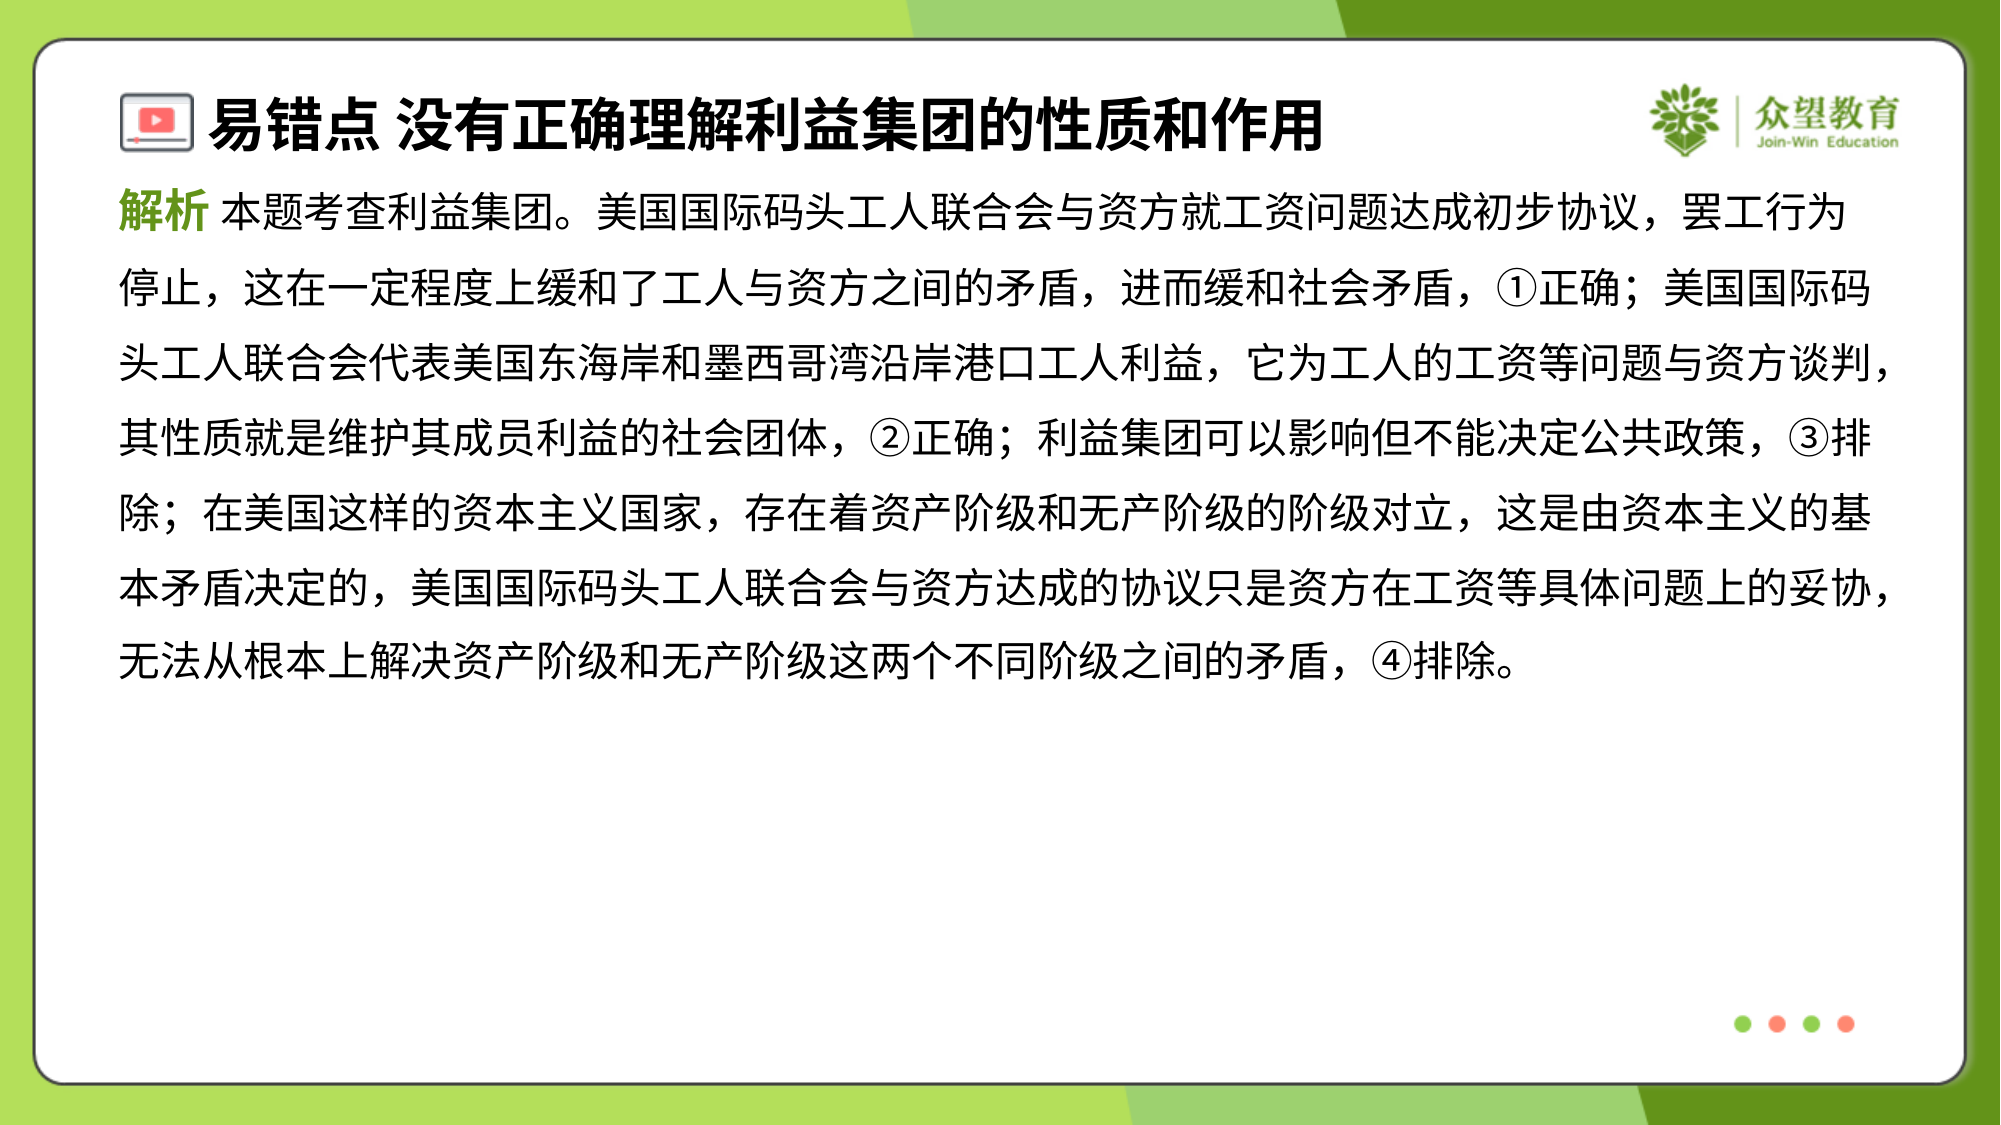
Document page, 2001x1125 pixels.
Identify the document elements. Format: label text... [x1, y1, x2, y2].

text_box 解析 本题考查利益集团。美国国际码头工人联合会与资方就工资问题达成初步协议，罢工行为 停止，这在一定程度上缓和了工人与资方之间的矛盾，进而缓和社会矛盾，①正确；美国国际码 头工人联合会代表美国东海岸和墨西哥湾沿岸港口工人利益，它为工人的工资等问题与资方谈判， 其性质就是维护其成员利益的社会团体，②正确；利益集团可以影响但不能决定公共政策，③排 除；在美国这样的资本主义国家，存在着资产阶级和无产阶级的阶级对立，这是由资本主义的基 本矛盾决定的，美国国际码头工人联合会与资方达成的协议只是资方在工资等具体问题上的妥协， 无法从根本上解决资产阶级和无产阶级这两个不同阶级之间的矛盾，④排除。 [118, 159, 1883, 677]
picture [0, 0, 2000, 1125]
